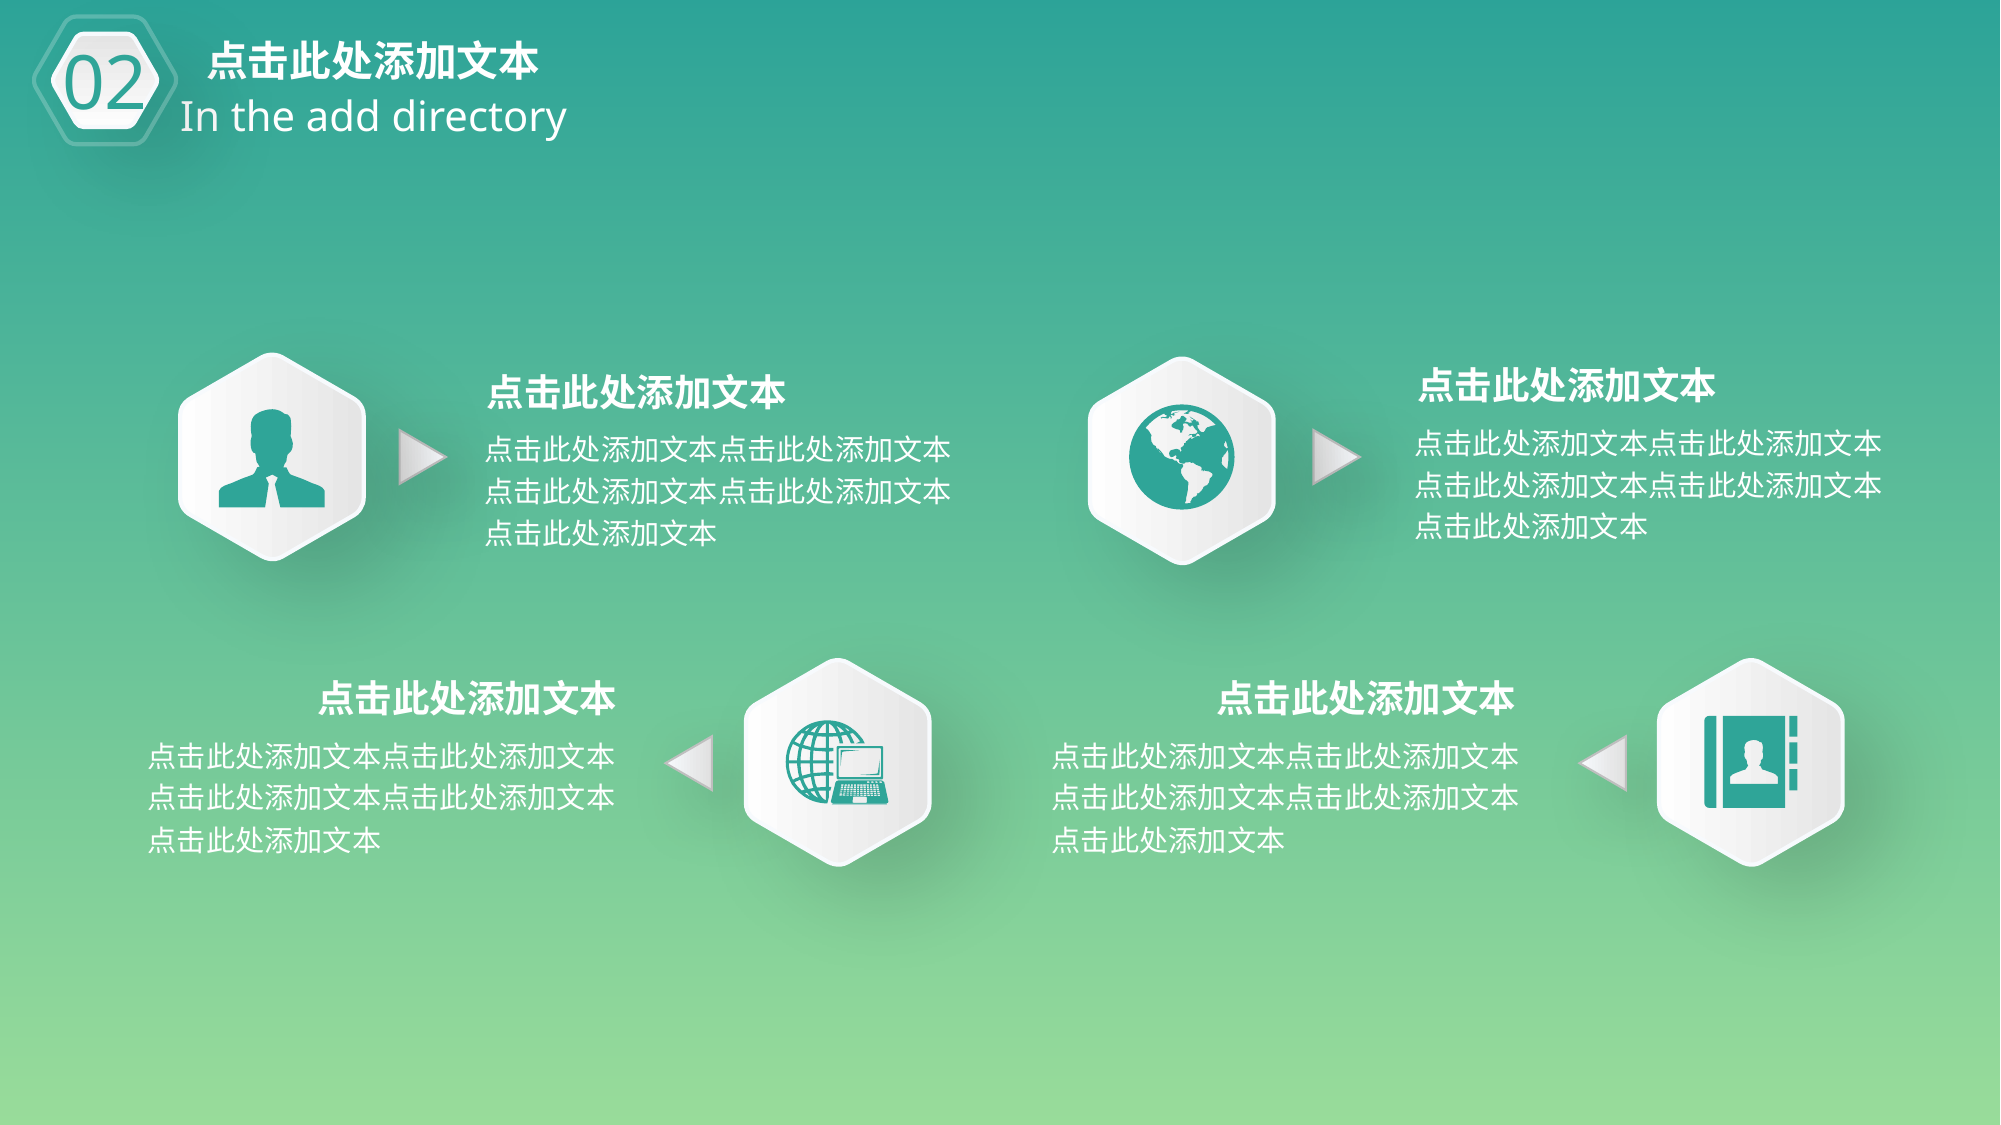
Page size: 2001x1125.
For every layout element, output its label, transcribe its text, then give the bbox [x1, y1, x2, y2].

text_box 点击此处添加文本 [191, 27, 556, 82]
text_box [439, 451, 449, 461]
text_box 点击此处添加文本 [1402, 354, 1733, 410]
text_box 点击此处添加文本点击此处添加文本点击此处添加文本点击此处添加文本 点击此处添加文本 [469, 417, 985, 558]
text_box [1659, 660, 1843, 865]
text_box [745, 660, 930, 865]
text_box 点击此处添加文本 [1201, 667, 1531, 723]
text_box 点击此处添加文本 [302, 667, 633, 723]
text_box 点击此处添加文本点击此处添加文本点击此处添加文本点击此处添加文本 点击此处添加文本 [132, 723, 648, 865]
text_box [1089, 358, 1274, 564]
text_box [1577, 734, 1627, 792]
text_box [1347, 448, 1362, 463]
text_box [34, 16, 177, 145]
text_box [180, 354, 364, 560]
text_box 点击此处添加文本 [472, 361, 802, 417]
text_box [663, 734, 713, 792]
text_box 点击此处添加文本点击此处添加文本点击此处添加文本点击此处添加文本 点击此处添加文本 [1036, 723, 1552, 865]
text_box 点击此处添加文本点击此处添加文本点击此处添加文本点击此处添加文本 点击此处添加文本 [1399, 410, 1915, 552]
text_box In the add directory [223, 82, 582, 148]
